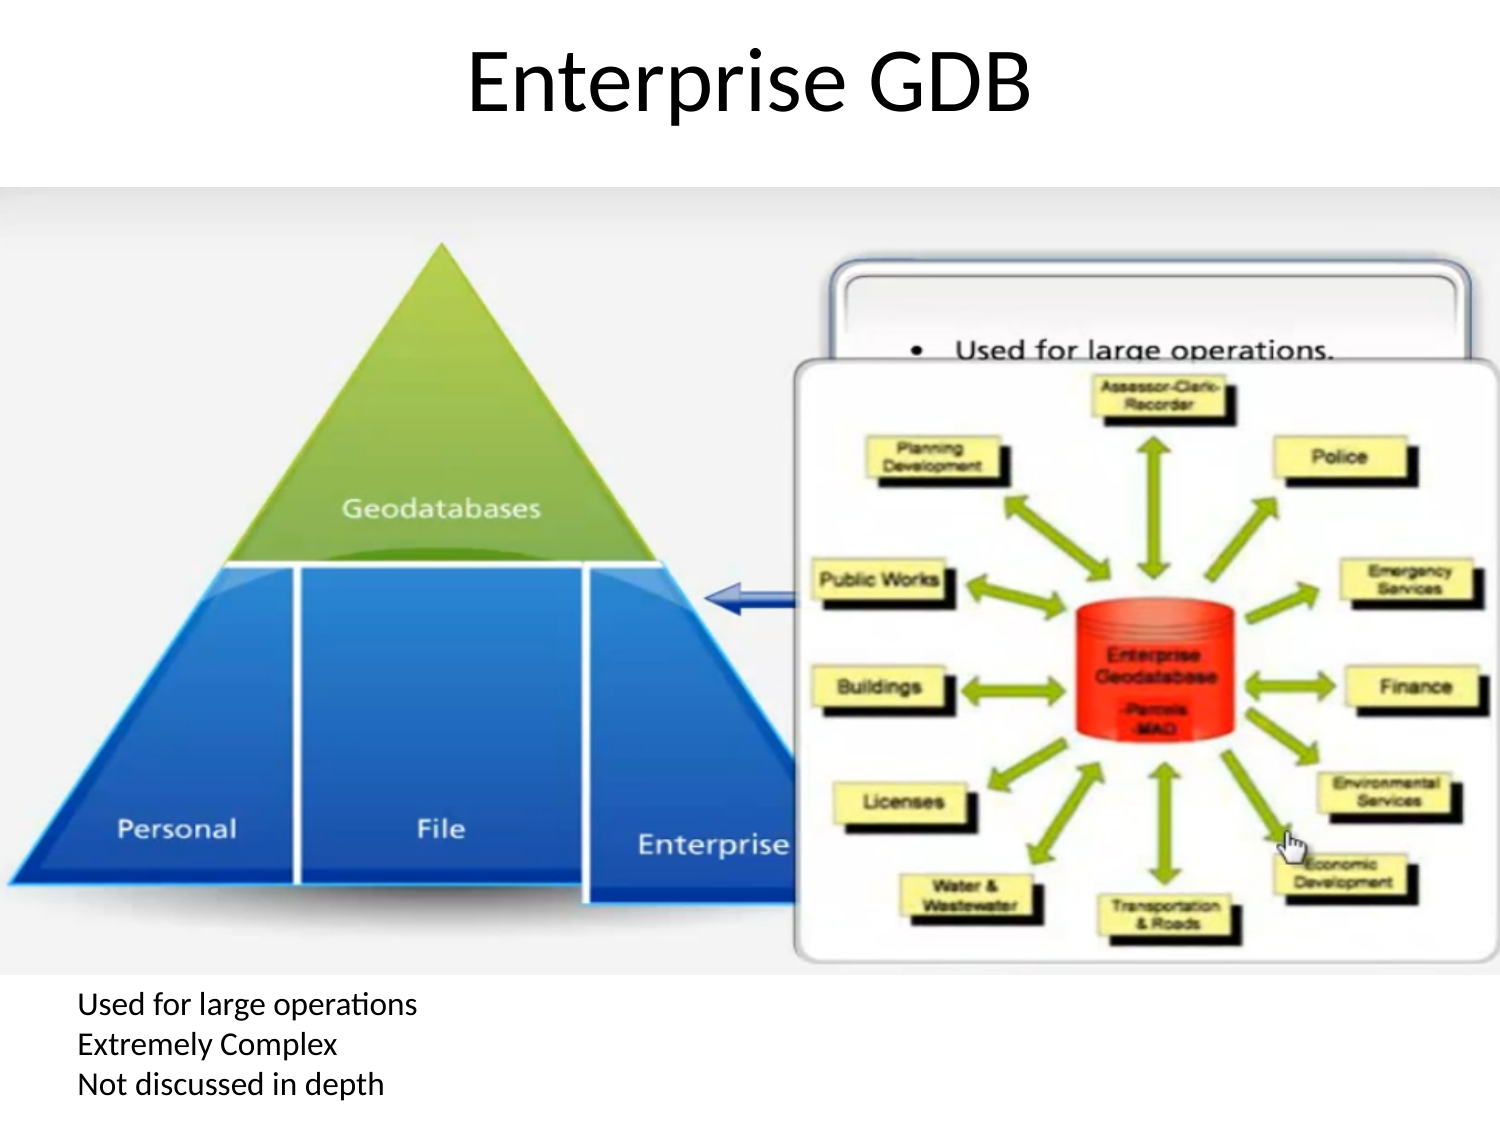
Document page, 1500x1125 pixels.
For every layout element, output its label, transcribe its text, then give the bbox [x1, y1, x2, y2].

title Enterprise GDB [75, 0, 1425, 150]
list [0, 187, 1500, 976]
text_box Used for large operations Extremely Complex Not discussed in depth [62, 985, 1413, 1125]
